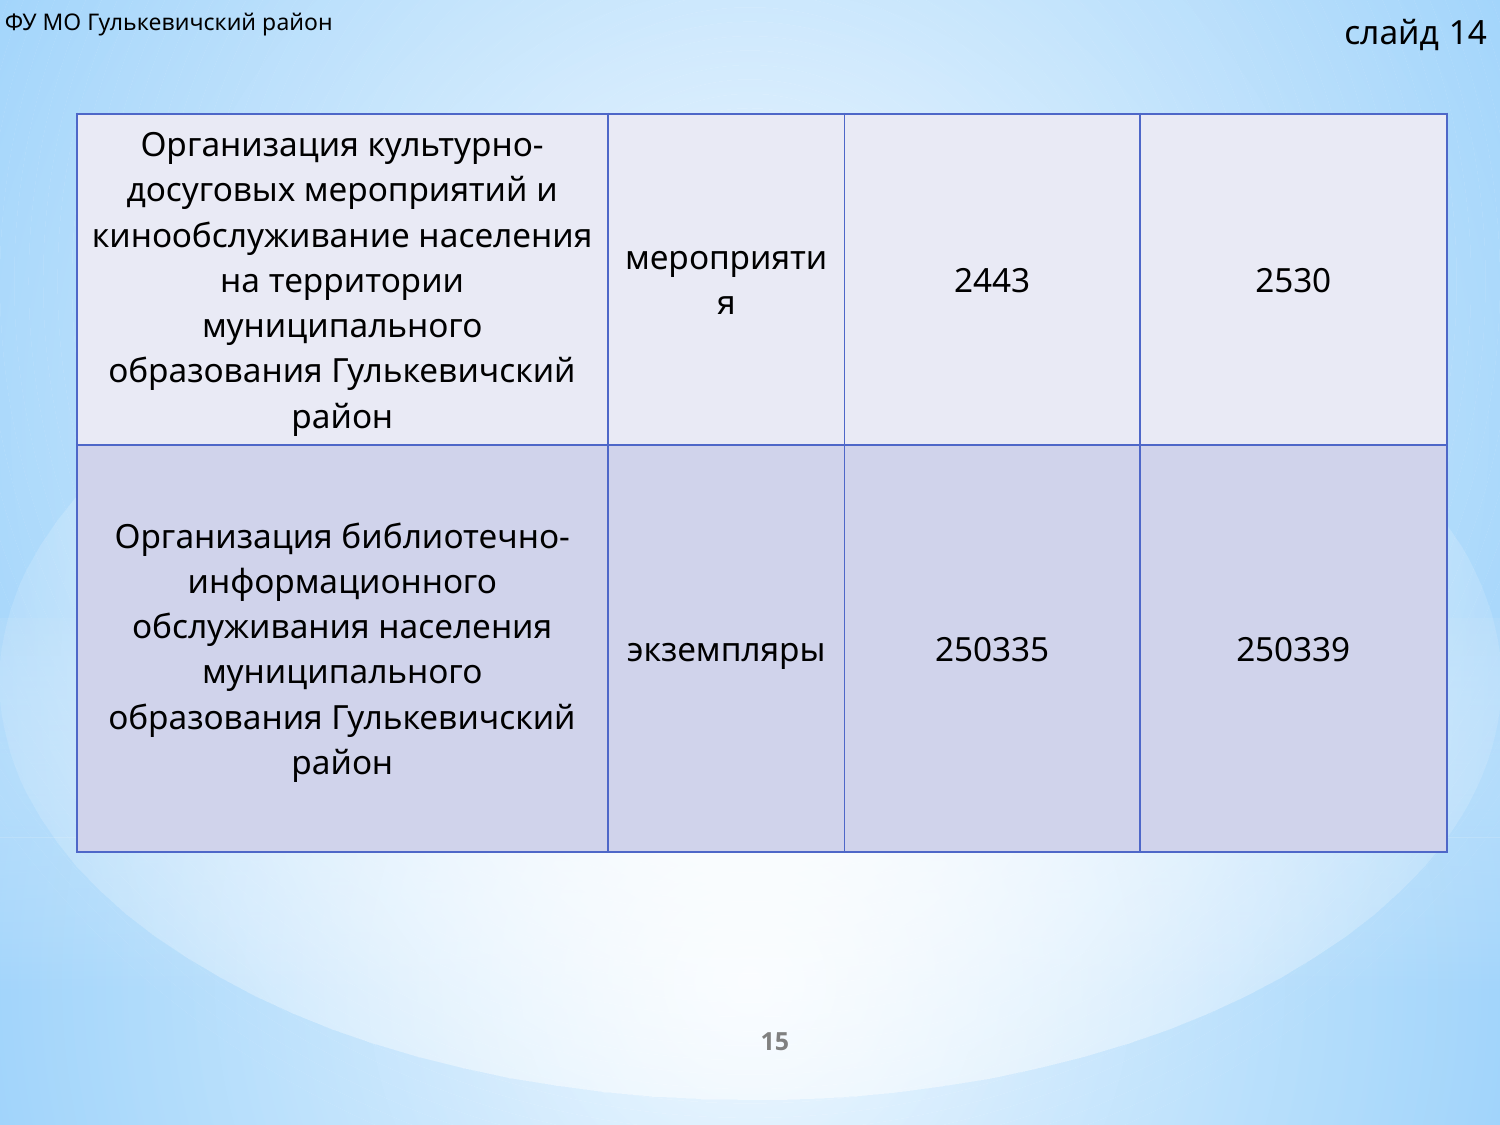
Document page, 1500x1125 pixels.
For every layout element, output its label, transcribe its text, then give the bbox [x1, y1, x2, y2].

table_cell экземпляры [609, 446, 844, 851]
text_box ФУ МО Гулькевичский район [0, 0, 348, 43]
table_header 2530 [1141, 115, 1446, 444]
table_cell Организация библиотечно-информационного обслуживания населения муниципального образования Гулькевичский район [78, 446, 607, 851]
table_header 2443 [845, 115, 1139, 444]
table_cell 250335 [845, 446, 1139, 851]
slide_number 15 [624, 1012, 925, 1073]
table_cell 250339 [1141, 446, 1446, 851]
table_header Организация культурно-досуговых мероприятий и кинообслуживание населения на территории муниципального образования Гулькевичский район [78, 115, 607, 444]
table_header мероприятия [609, 115, 844, 444]
text_box слайд 14 [1329, 0, 1500, 60]
